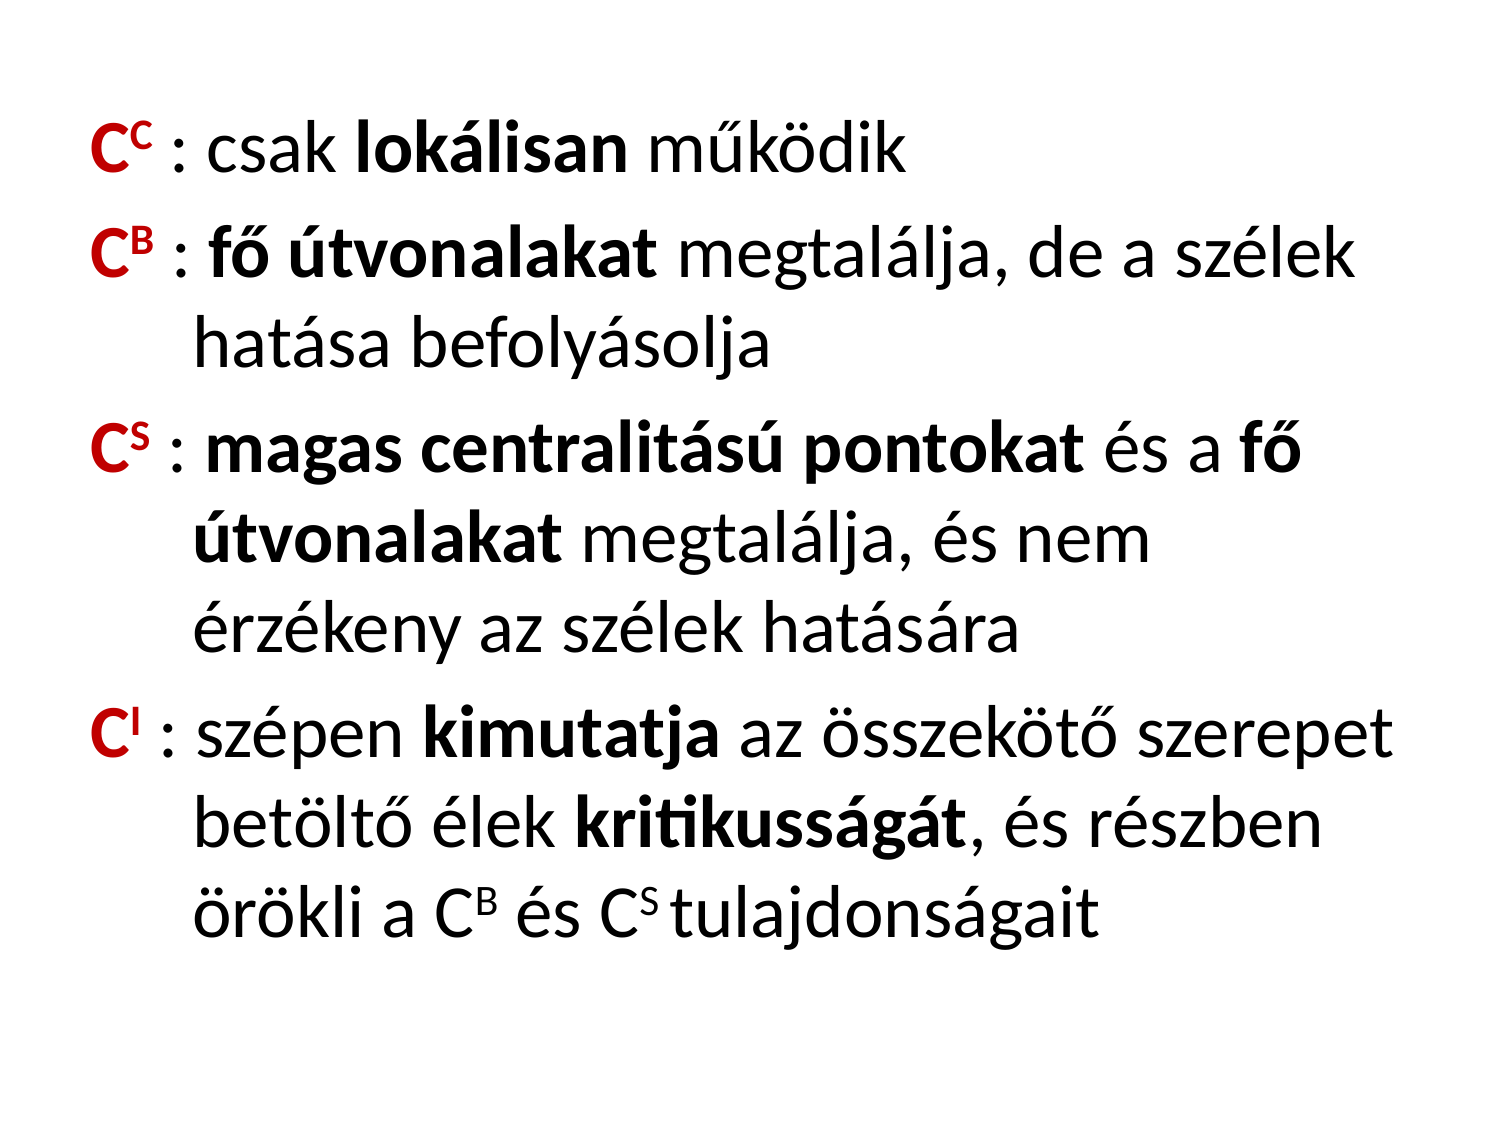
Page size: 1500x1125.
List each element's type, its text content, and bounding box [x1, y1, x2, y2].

list CC : csak lokálisan működik CB : fő útvonalakat megtalálja, de a szélek hatása befolyásolja CS : magas centralitású pontokat és a fő útvonalakat megtalálja, és nem érzékeny az szélek hatására CI : szépen kimutatja az összekötő szerepet betöltő élek kritikusságát, és részben örökli a CB és CS tulajdonságait [75, 90, 1425, 1005]
